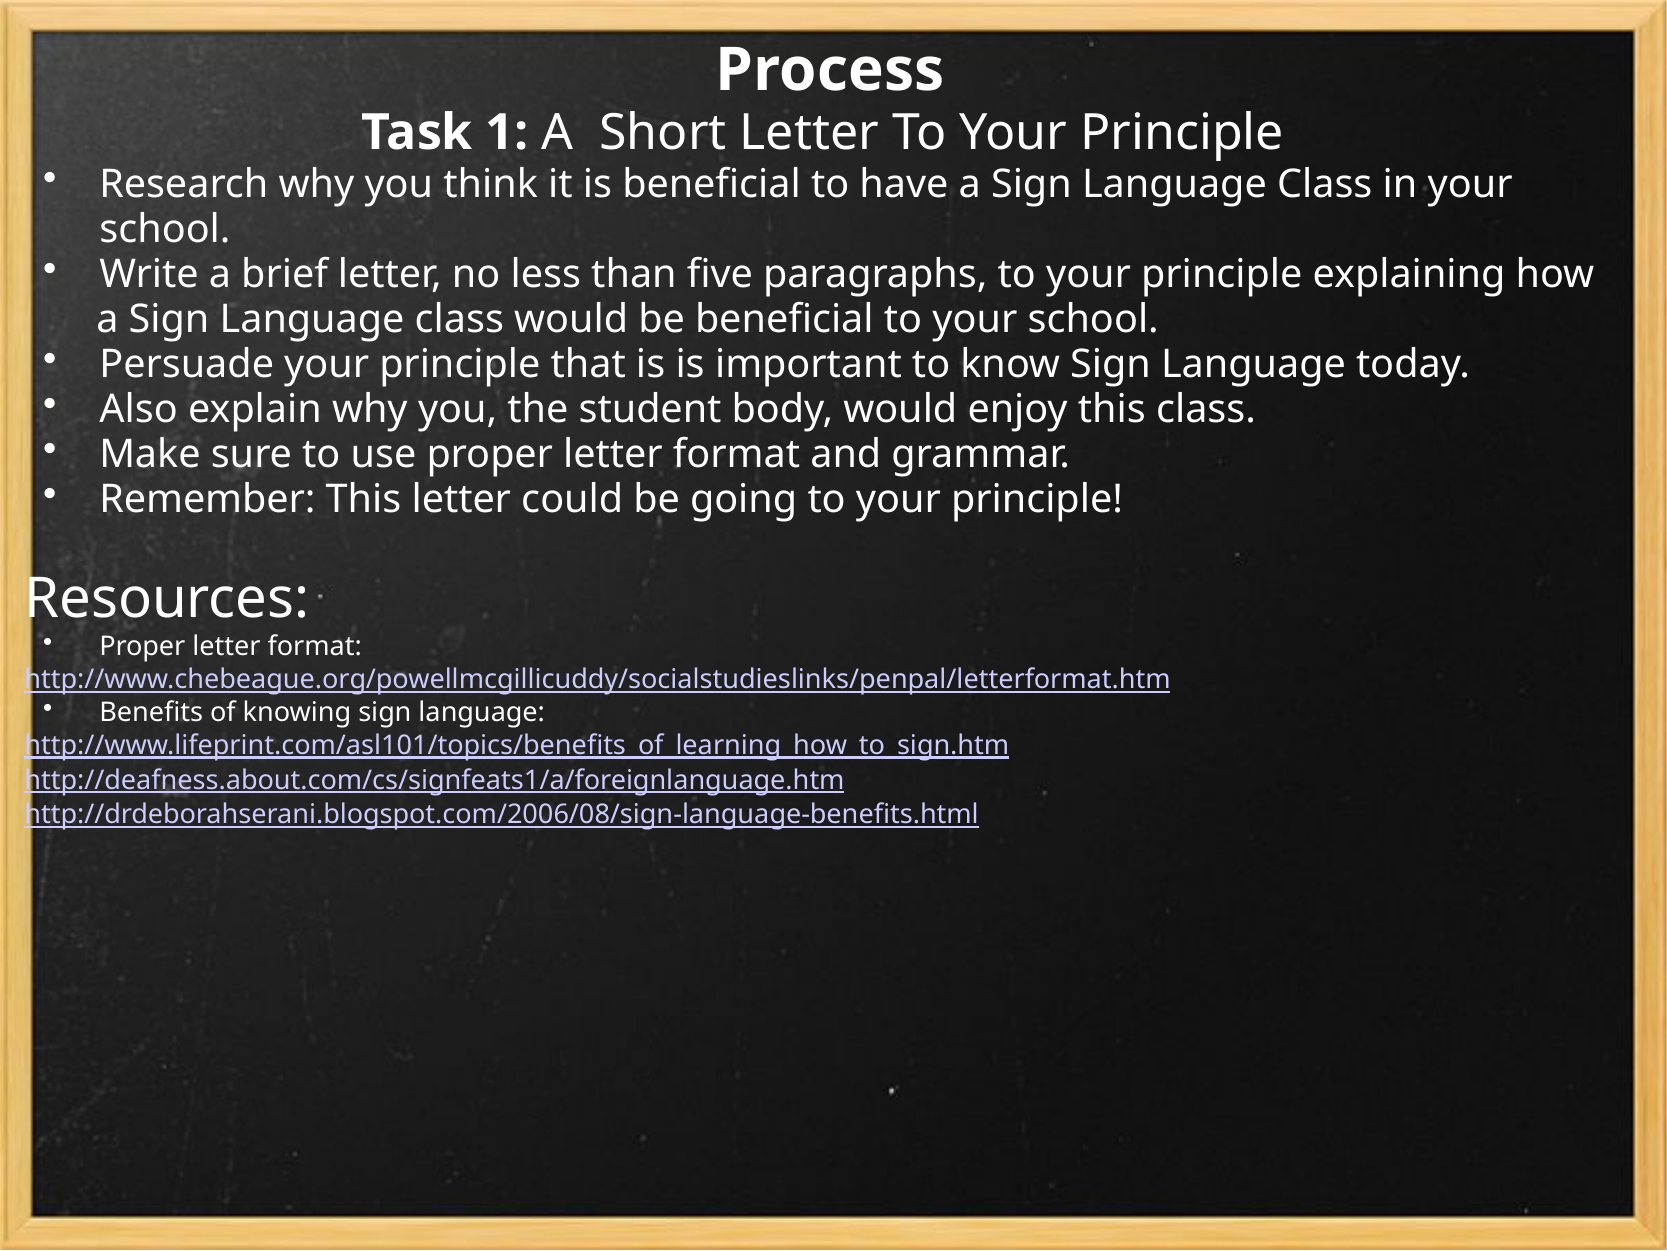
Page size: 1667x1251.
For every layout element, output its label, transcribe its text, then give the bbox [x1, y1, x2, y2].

text_box Process Task 1: A Short Letter To Your Principle Research why you think it is beneficial to have a Sign Language Class in your school. Write a brief letter, no less than five paragraphs, to your principle explaining how a Sign Language class would be beneficial to your school. Persuade your principle that is is important to know Sign Language today. Also explain why you, the student body, would enjoy this class. Make sure to use proper letter format and grammar. Remember: This letter could be going to your principle! Resources: Proper letter format: http://www.chebeague.org/powellmcgillicuddy/socialstudieslinks/penpal/letterformat.htm Benefits of knowing sign language: http://www.lifeprint.com/asl101/topics/benefits_of_learning_how_to_sign.htm http://deafness.about.com/cs/signfeats1/a/foreignlanguage.htm http://drdeborahserani.blogspot.com/2006/08/sign-language-benefits.html [24, 35, 1636, 1006]
picture [0, 0, 1667, 1250]
